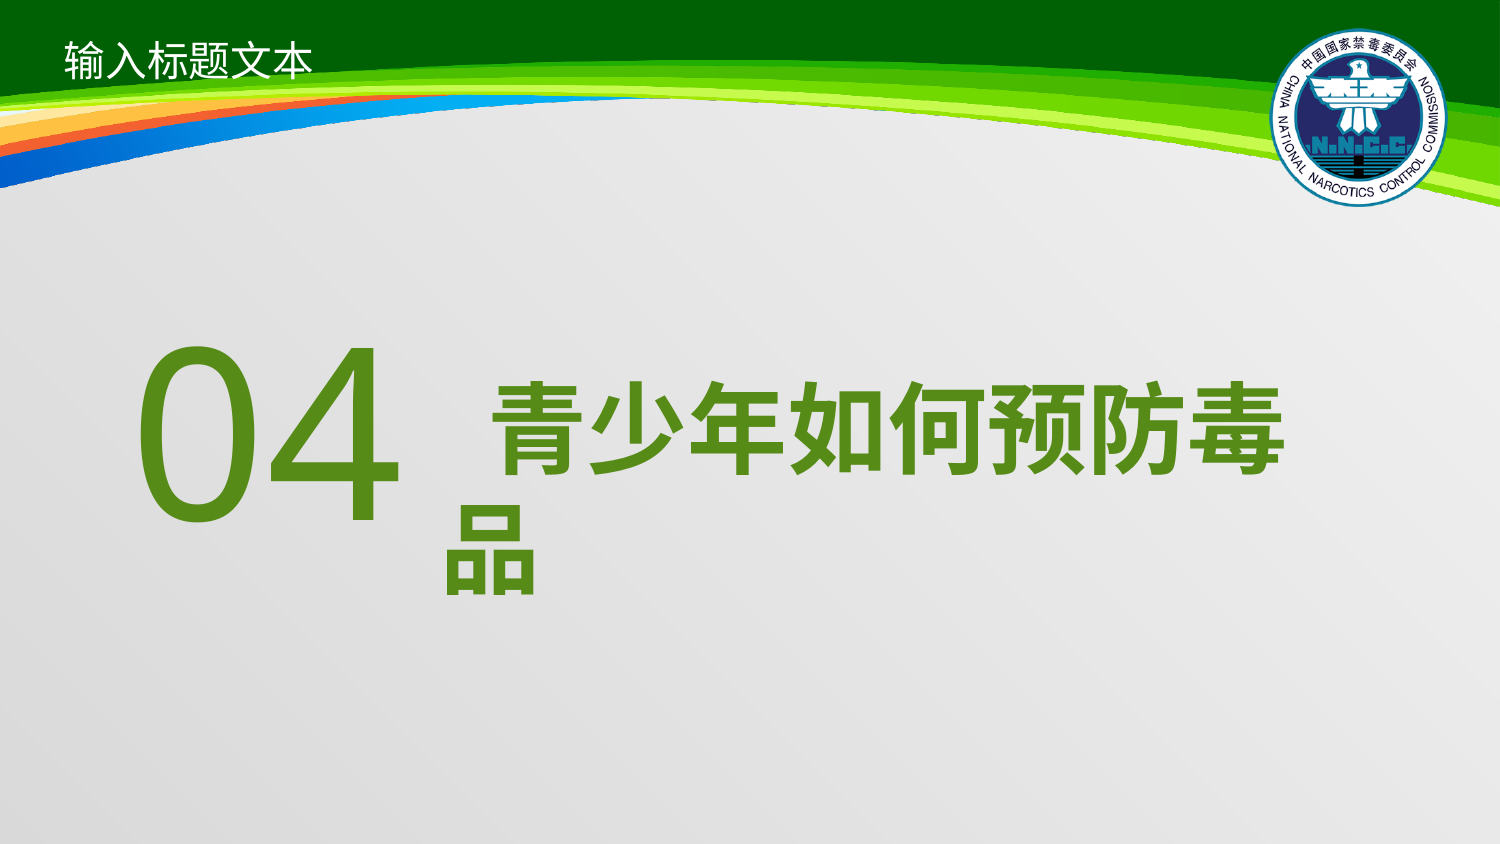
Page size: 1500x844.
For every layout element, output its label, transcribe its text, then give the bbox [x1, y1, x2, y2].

text_box 04 [104, 273, 429, 576]
text_box 青少年如何预防毒品 [426, 359, 1400, 615]
picture [0, 0, 1500, 207]
